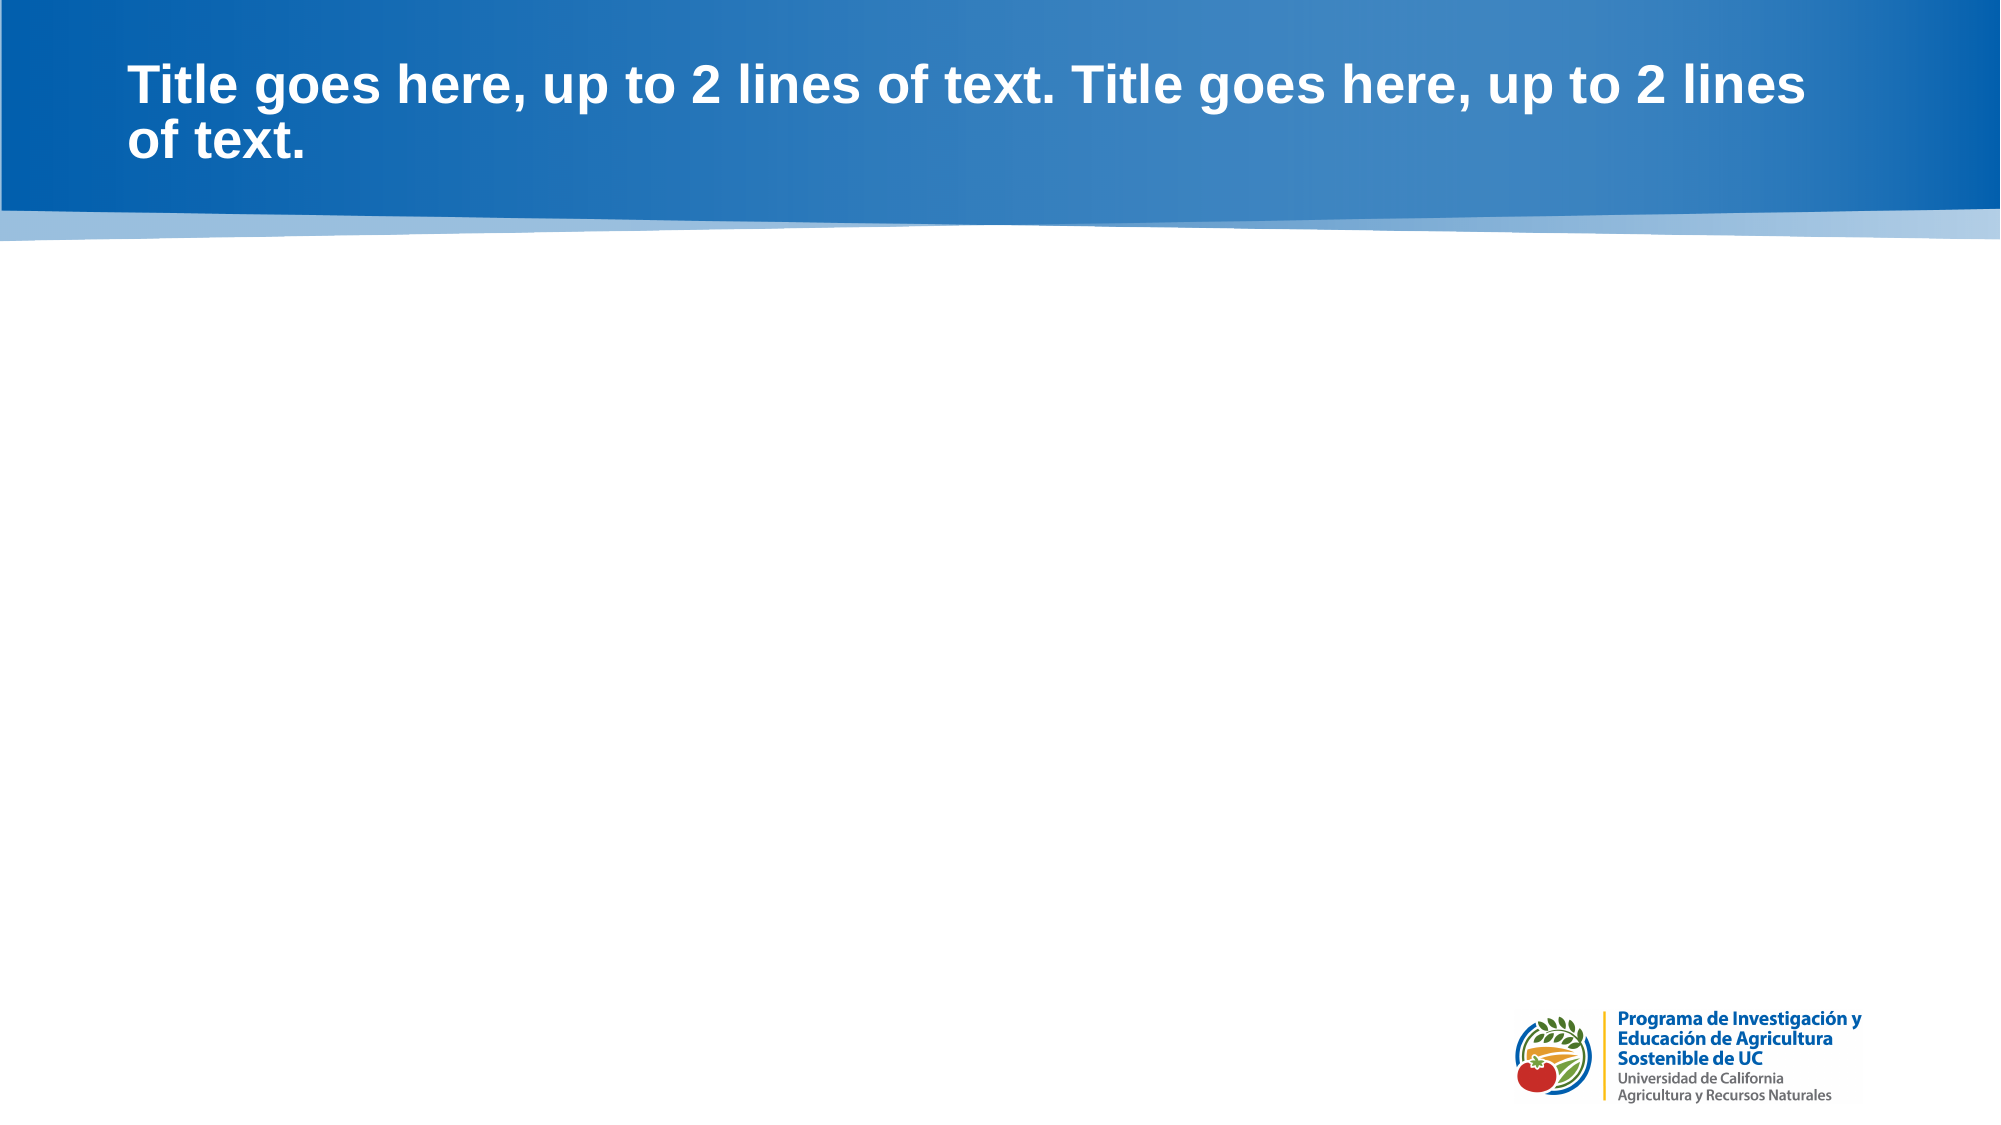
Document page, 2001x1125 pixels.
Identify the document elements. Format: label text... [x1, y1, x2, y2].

picture [1514, 1009, 1863, 1104]
picture [0, 0, 2000, 263]
title Title goes here, up to 2 lines of text. Title goes here, up to 2 lines of text. [112, 51, 1887, 178]
